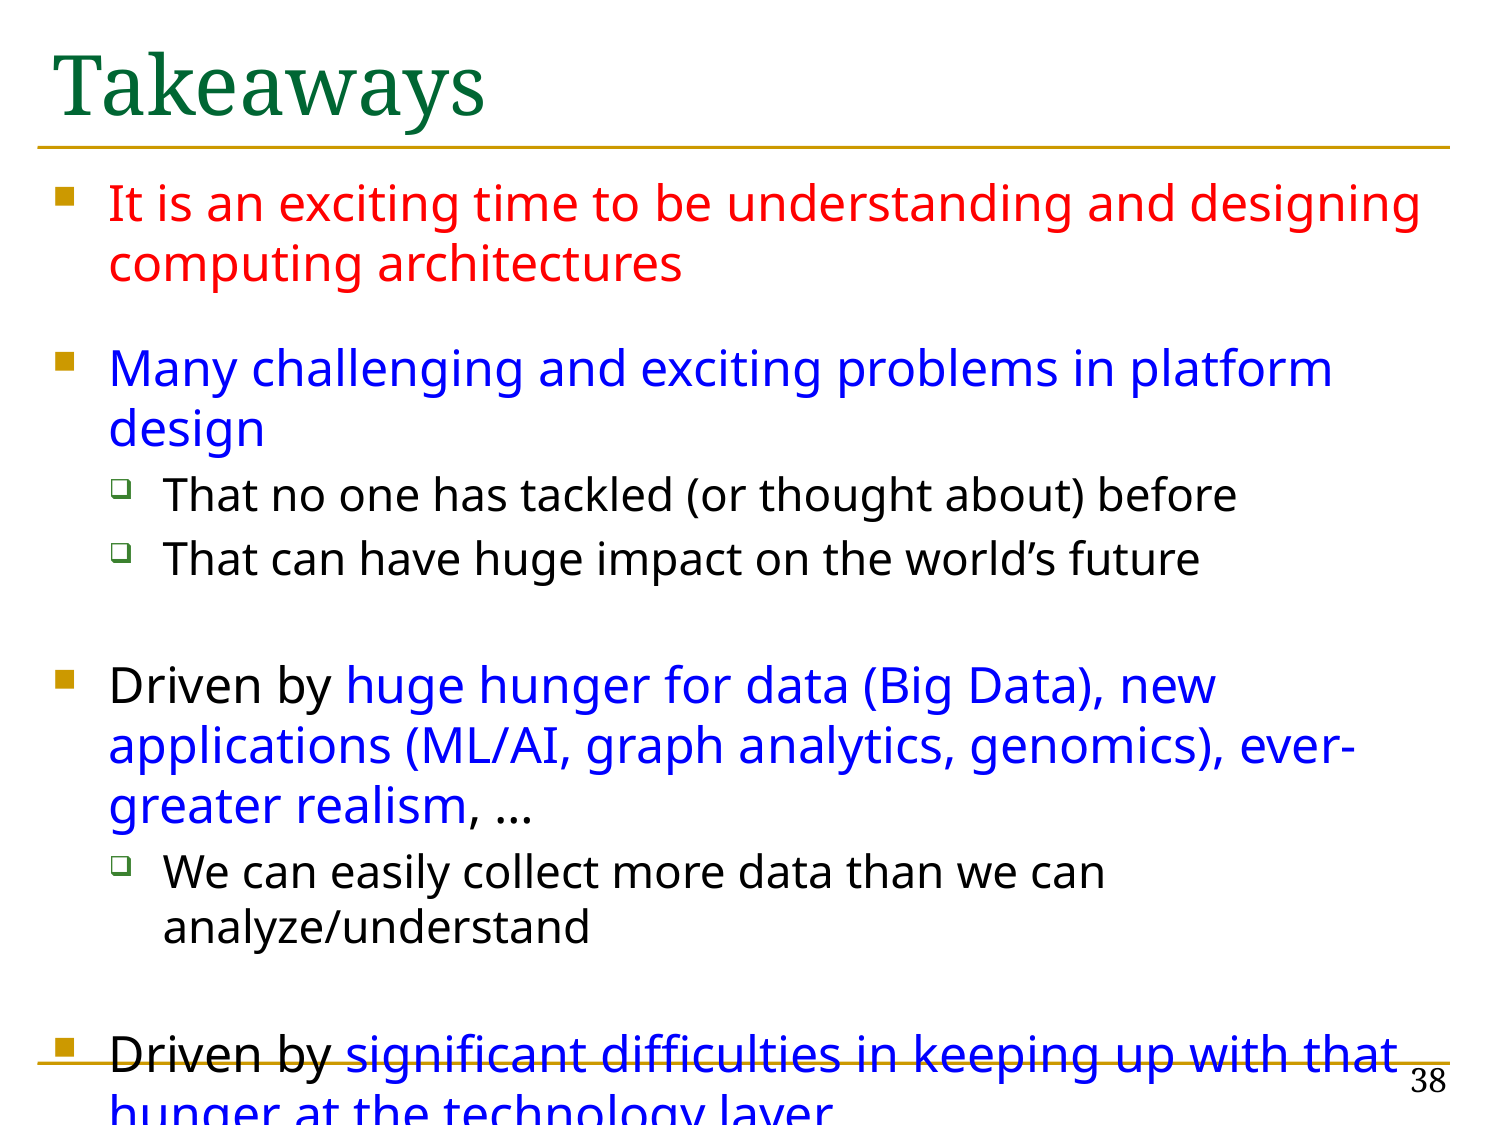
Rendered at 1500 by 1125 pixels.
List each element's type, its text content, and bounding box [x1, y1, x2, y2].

list It is an exciting time to be understanding and designing computing architectures Many challenging and exciting problems in platform design That no one has tackled (or thought about) before That can have huge impact on the world’s future Driven by huge hunger for data (Big Data), new applications (ML/AI, graph analytics, genomics), ever-greater realism, … We can easily collect more data than we can analyze/understand Driven by significant difficulties in keeping up with that hunger at the technology layer Five walls: Energy, reliability, complexity, security, scalability [37, 163, 1500, 1016]
slide_number 38 [1111, 1036, 1462, 1112]
title Takeaways [37, 24, 1450, 163]
